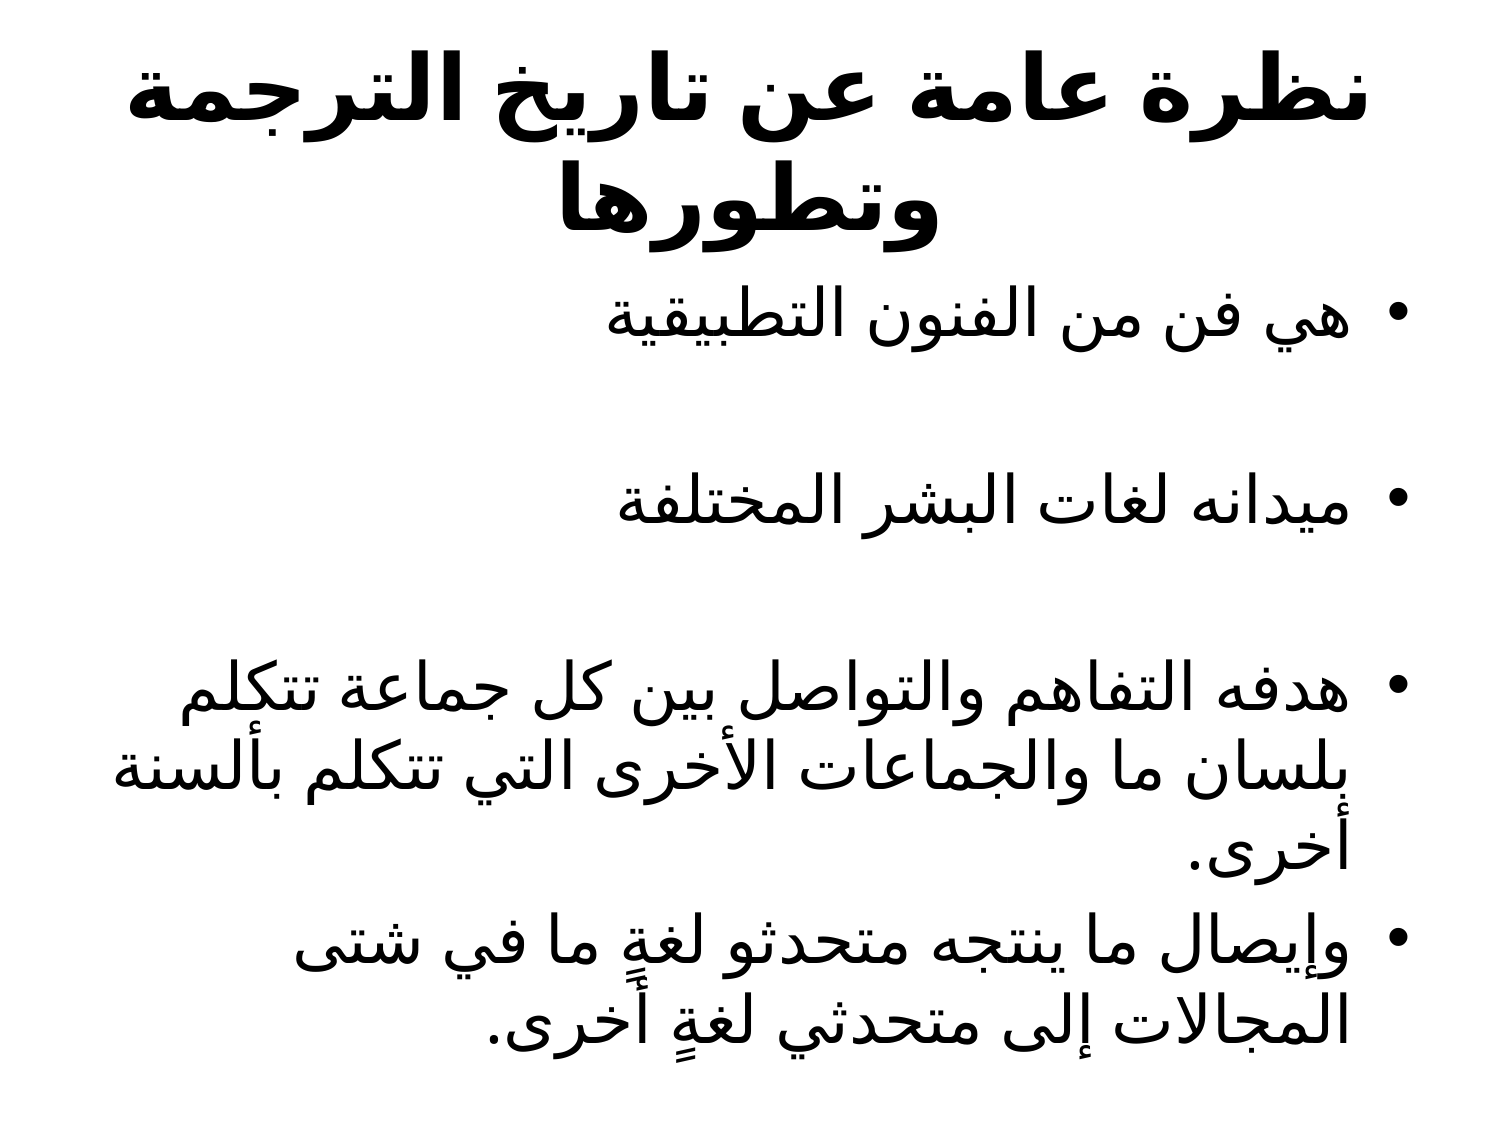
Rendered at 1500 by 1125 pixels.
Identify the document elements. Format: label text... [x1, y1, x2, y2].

title نظرة عامة عن تاريخ الترجمة وتطورها [75, 45, 1425, 233]
list هي فن من الفنون التطبيقية ميدانه لغات البشر المختلفة هدفه التفاهم والتواصل بين كل جماعة تتكلم بلسان ما والجماعات الأخرى التي تتكلم بألسنة أخرى. وإيصال ما ينتجه متحدثو لغةٍ ما في شتى المجالات إلى متحدثي لغةٍ أخرى. [75, 262, 1425, 1005]
